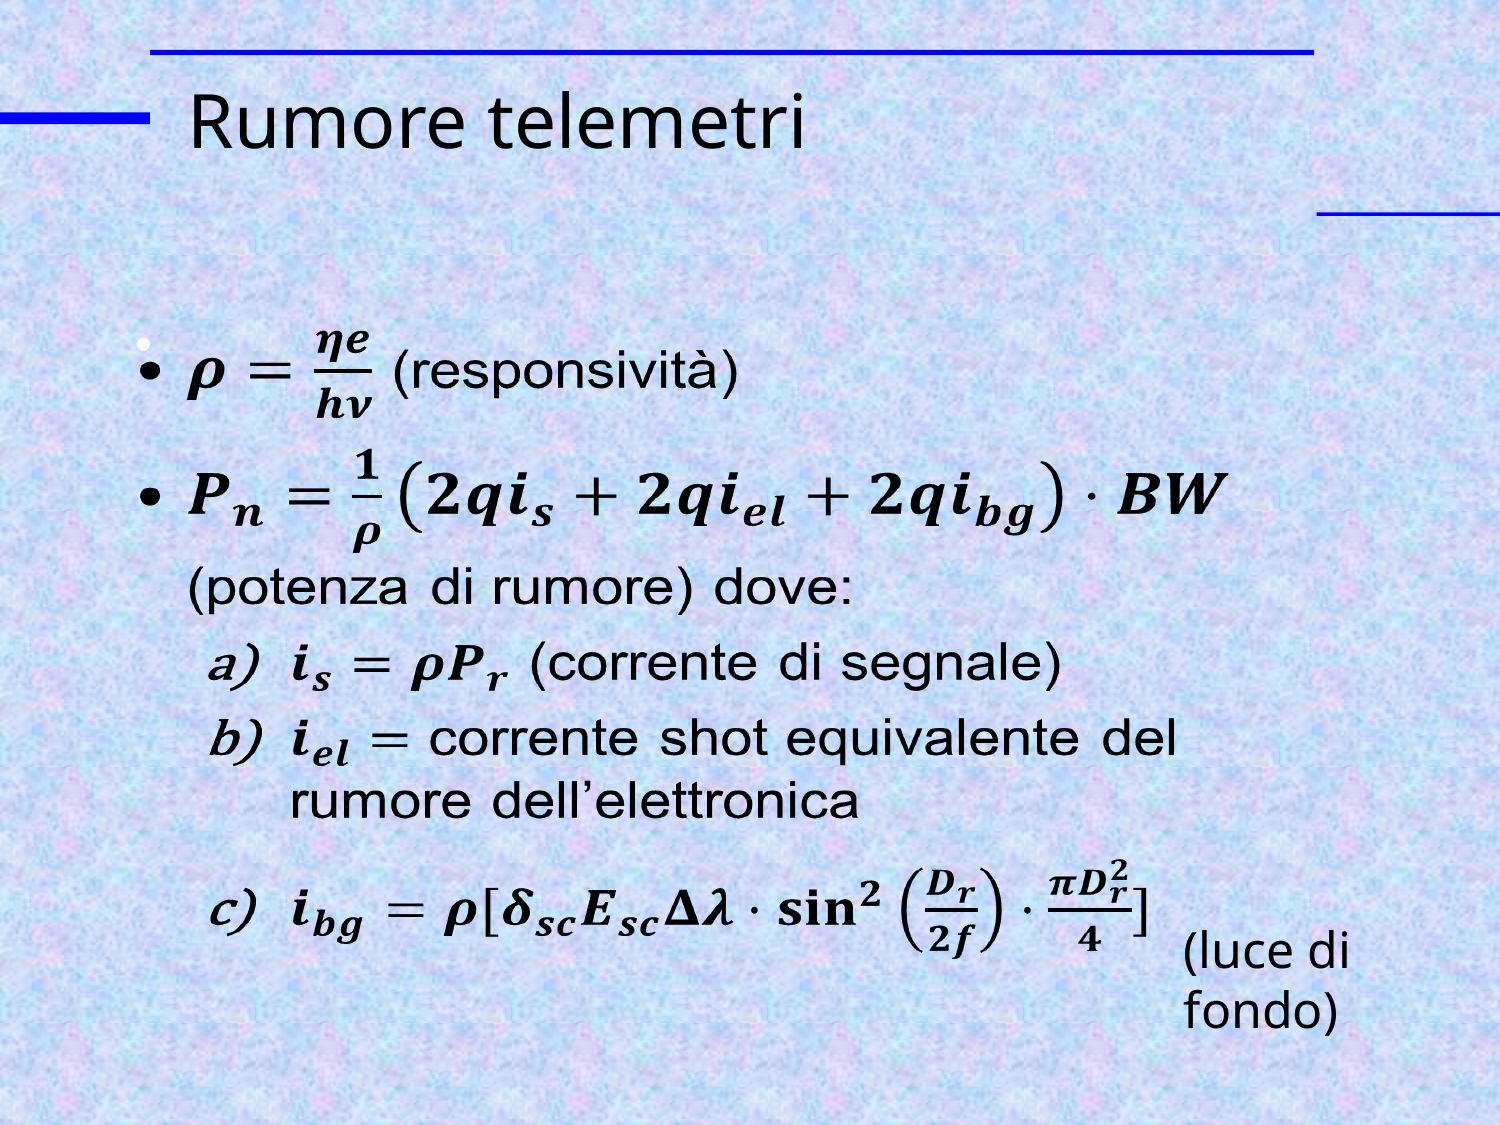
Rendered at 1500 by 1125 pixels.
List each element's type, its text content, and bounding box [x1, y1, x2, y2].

picture [0, 0, 1500, 1125]
list [134, 320, 1313, 959]
text_box (luce di fondo) [1168, 910, 1409, 1046]
title Rumore telemetri [187, 87, 1276, 188]
